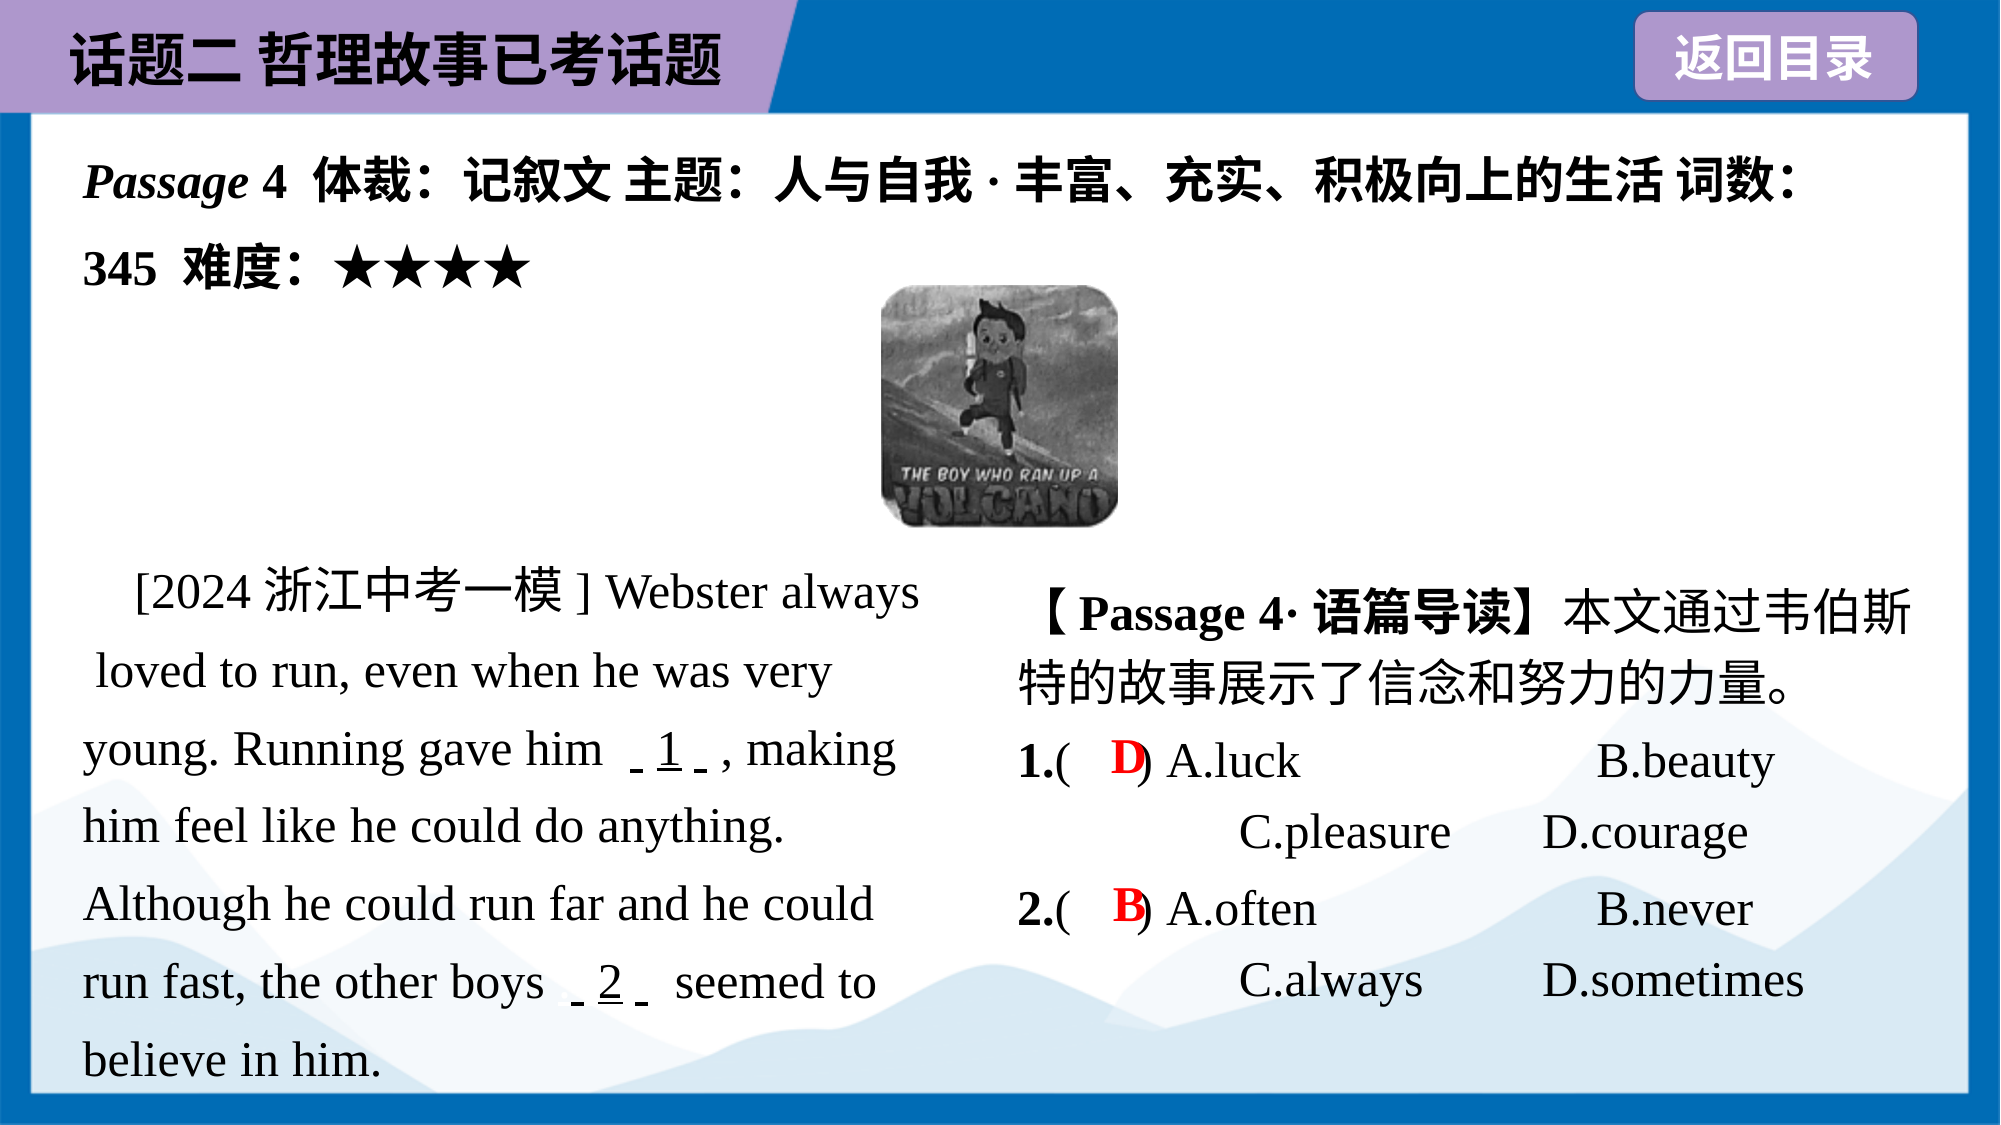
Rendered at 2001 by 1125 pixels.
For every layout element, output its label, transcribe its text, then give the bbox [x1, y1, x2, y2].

text_box 【Passage 4·语篇导读】本文通过韦伯斯 特的故事展示了信念和努力的力量。 [1016, 565, 1919, 706]
text_box 2.( ) A.often B.never C.always D.sometimes [1016, 860, 1919, 1001]
text_box 1.( ) A.luck B.beauty C.pleasure D.courage [1016, 712, 1919, 853]
text_box [2024浙江中考一模] Webster always loved to run, even when he was very young. Running gave him . .1. ., making him feel like he could do anything. Although he could run far and he could run fast, the other boys . .2. . seemed to believe in him. [82, 541, 1000, 1084]
text_box Passage 4 体裁：记叙文 主题：人与自我·丰富、充实、积极向上的生活 词数： 345 难度：★★★★ [82, 116, 1917, 286]
text_box B [1094, 860, 1165, 927]
picture [0, 0, 2000, 1125]
text_box D [1092, 712, 1165, 779]
